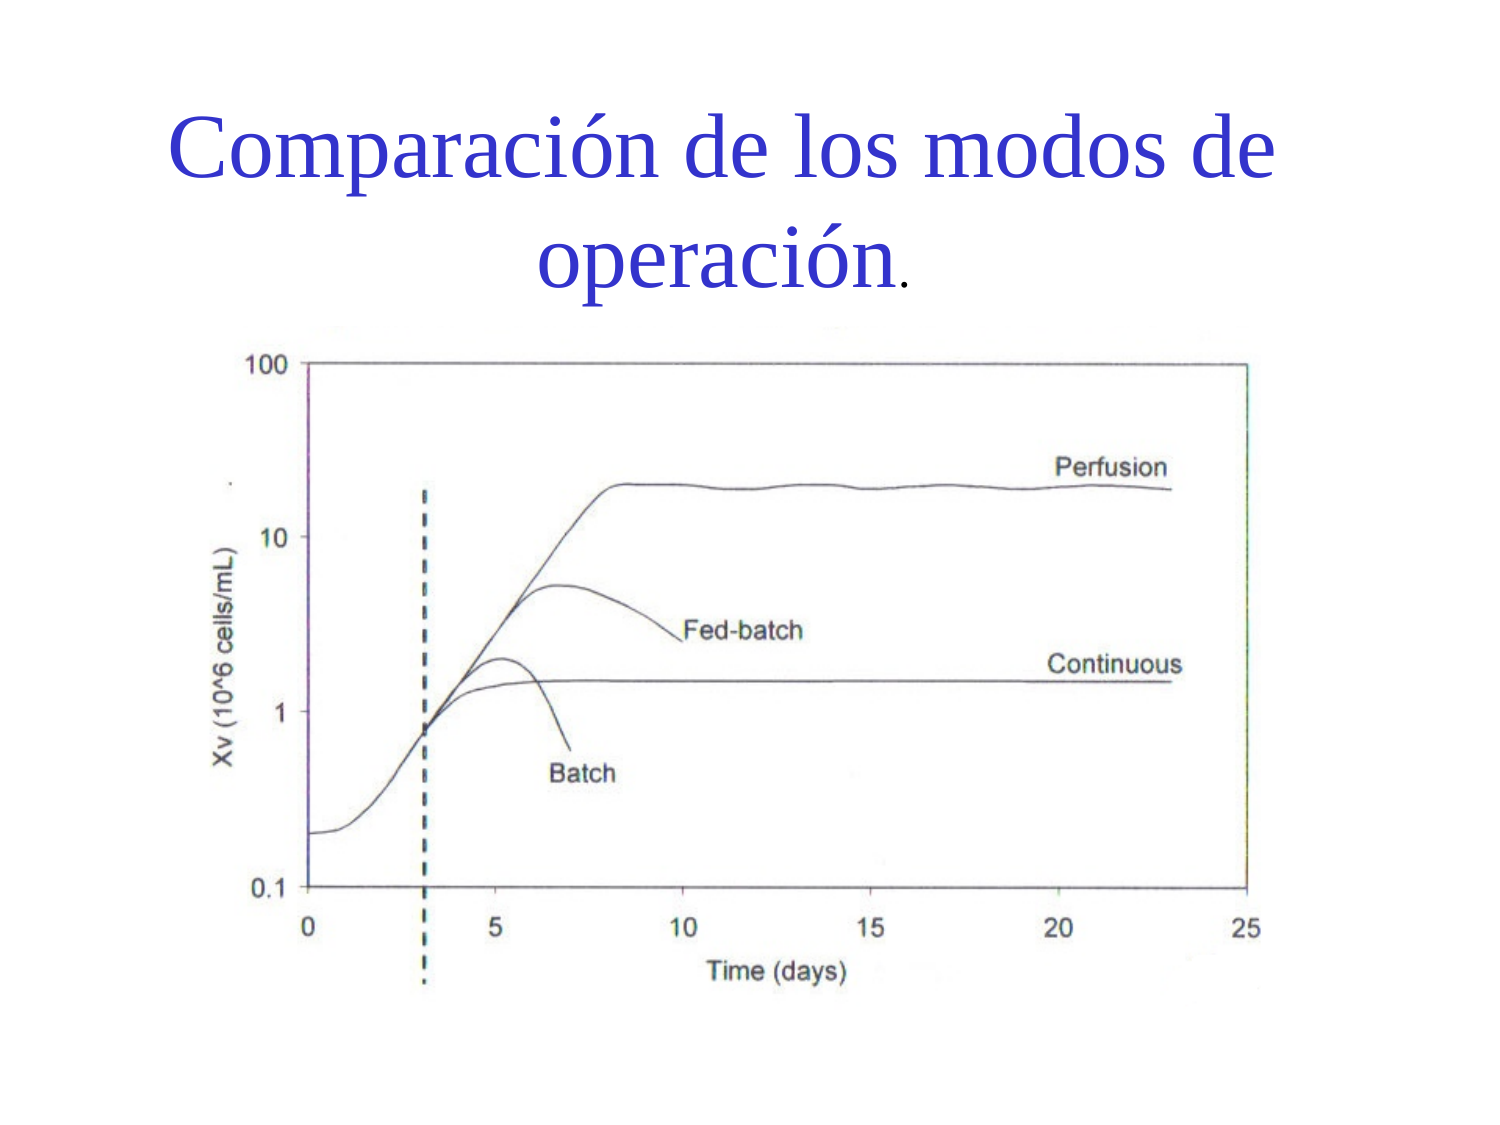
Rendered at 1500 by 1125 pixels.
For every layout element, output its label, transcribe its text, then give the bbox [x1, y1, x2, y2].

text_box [170, 325, 1303, 1016]
text_box Comparación de los modos de operación. [0, 78, 1447, 313]
